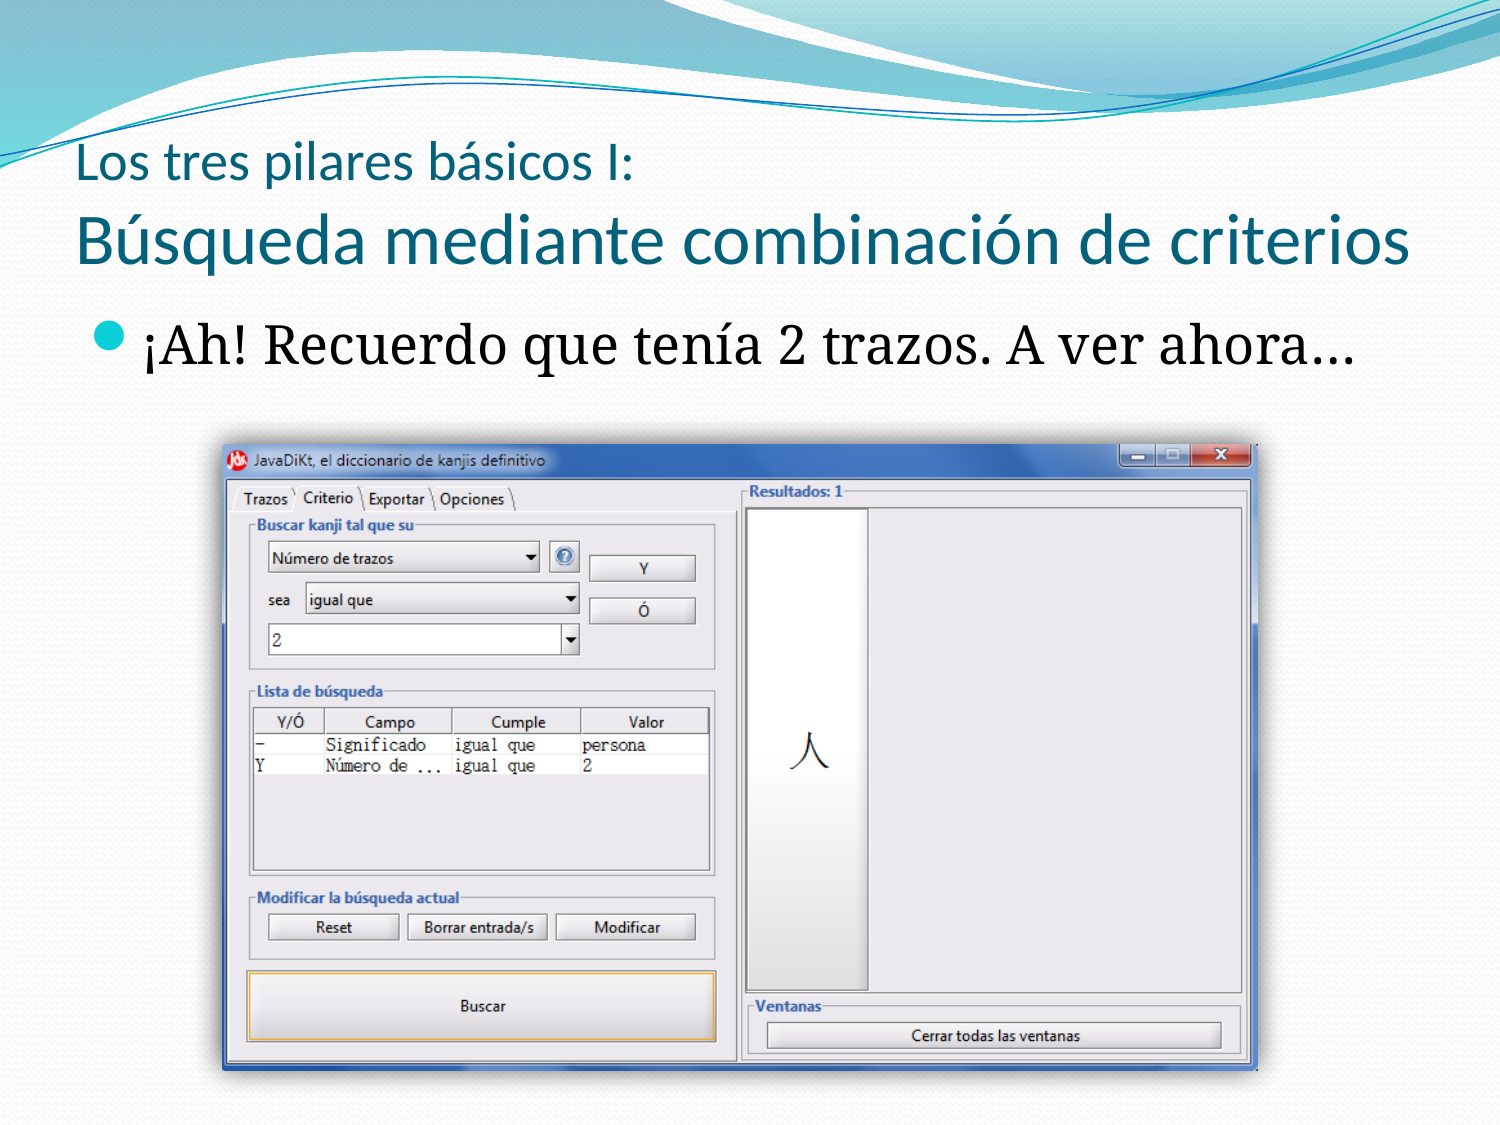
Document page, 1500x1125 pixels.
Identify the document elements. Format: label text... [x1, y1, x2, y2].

list ¡Ah! Recuerdo que tenía 2 trazos. A ver ahora… [75, 302, 1425, 445]
picture [221, 444, 1259, 1071]
title Los tres pilares básicos I: Búsqueda mediante combinación de criterios [75, 115, 1425, 279]
